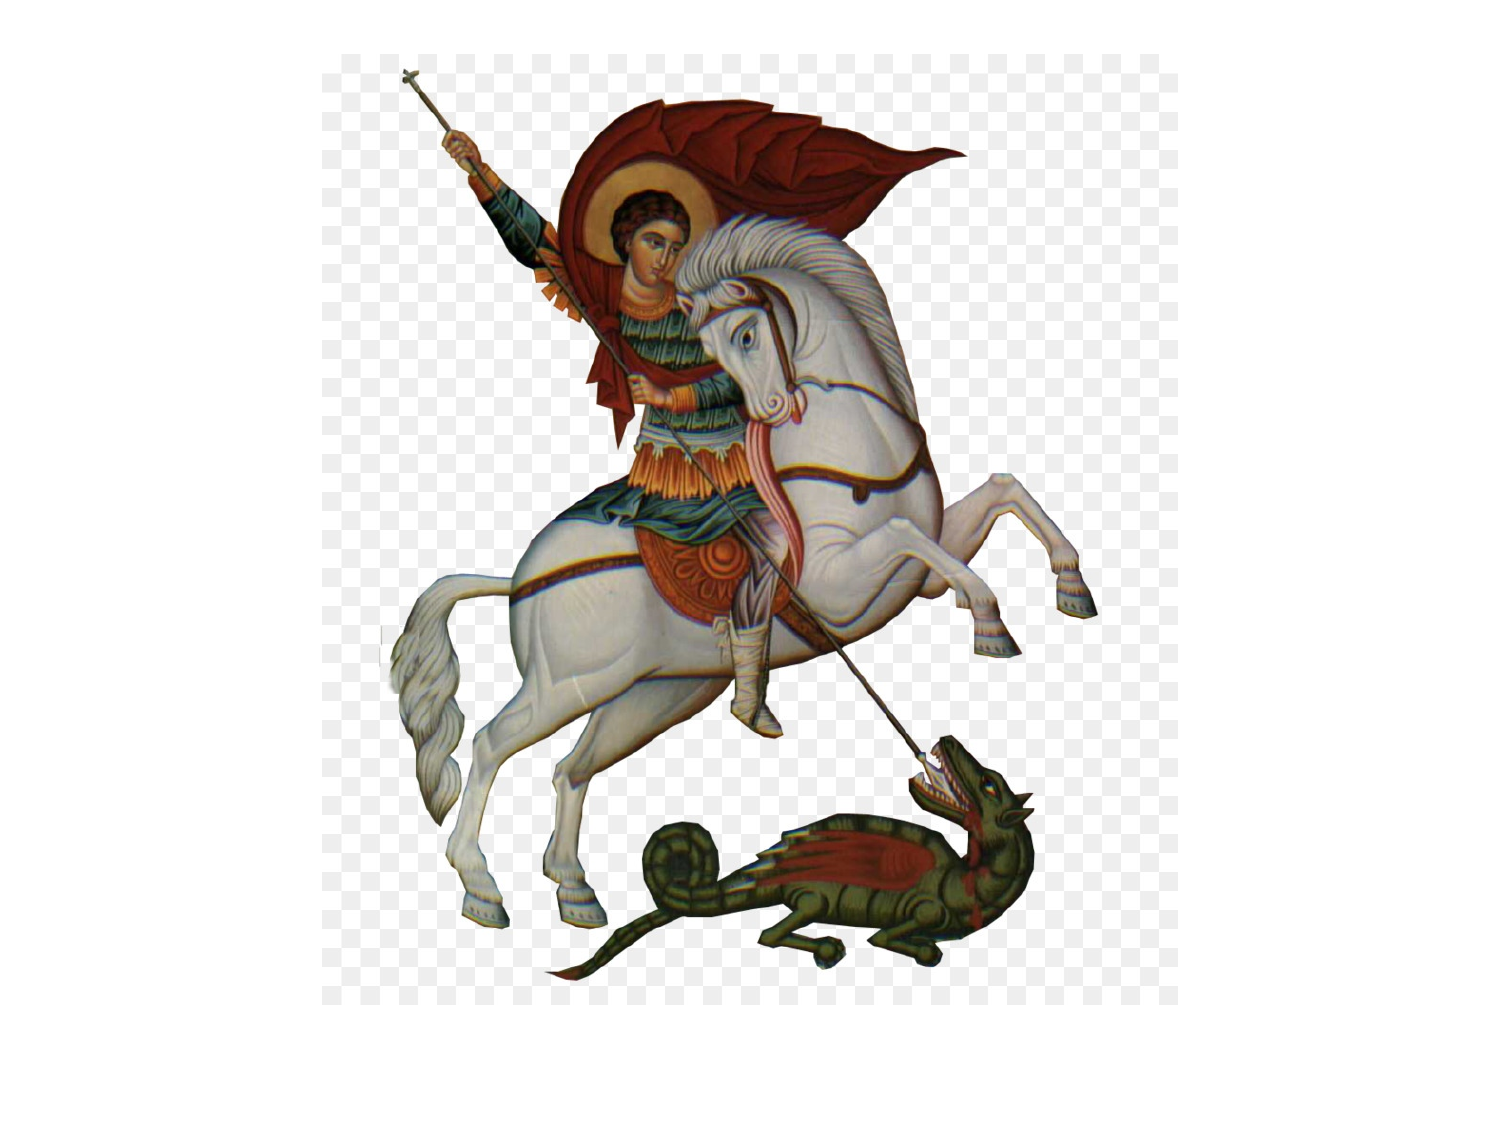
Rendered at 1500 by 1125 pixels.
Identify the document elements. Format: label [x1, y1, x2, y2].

list [322, 54, 1178, 1006]
